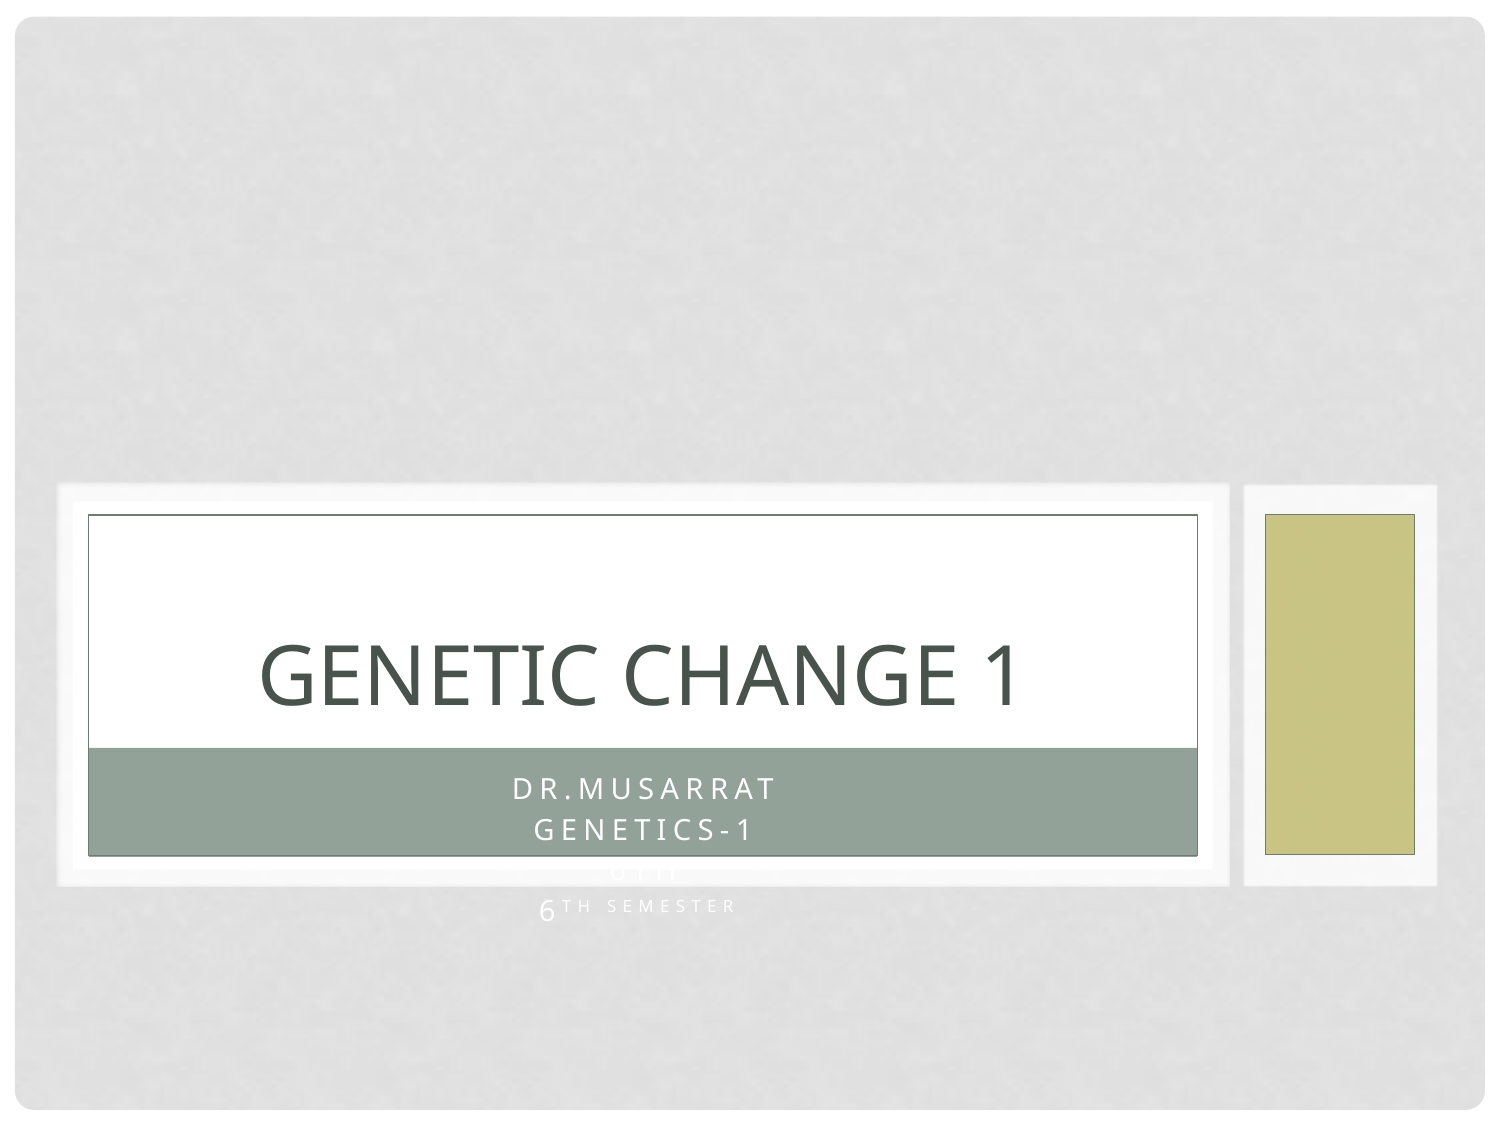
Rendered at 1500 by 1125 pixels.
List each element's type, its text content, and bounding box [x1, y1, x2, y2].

title GENETIC CHANGE 1 [99, 529, 1187, 730]
subtitle Dr.Musarrat Genetics-1 6th 6th Semester [105, 762, 1181, 938]
